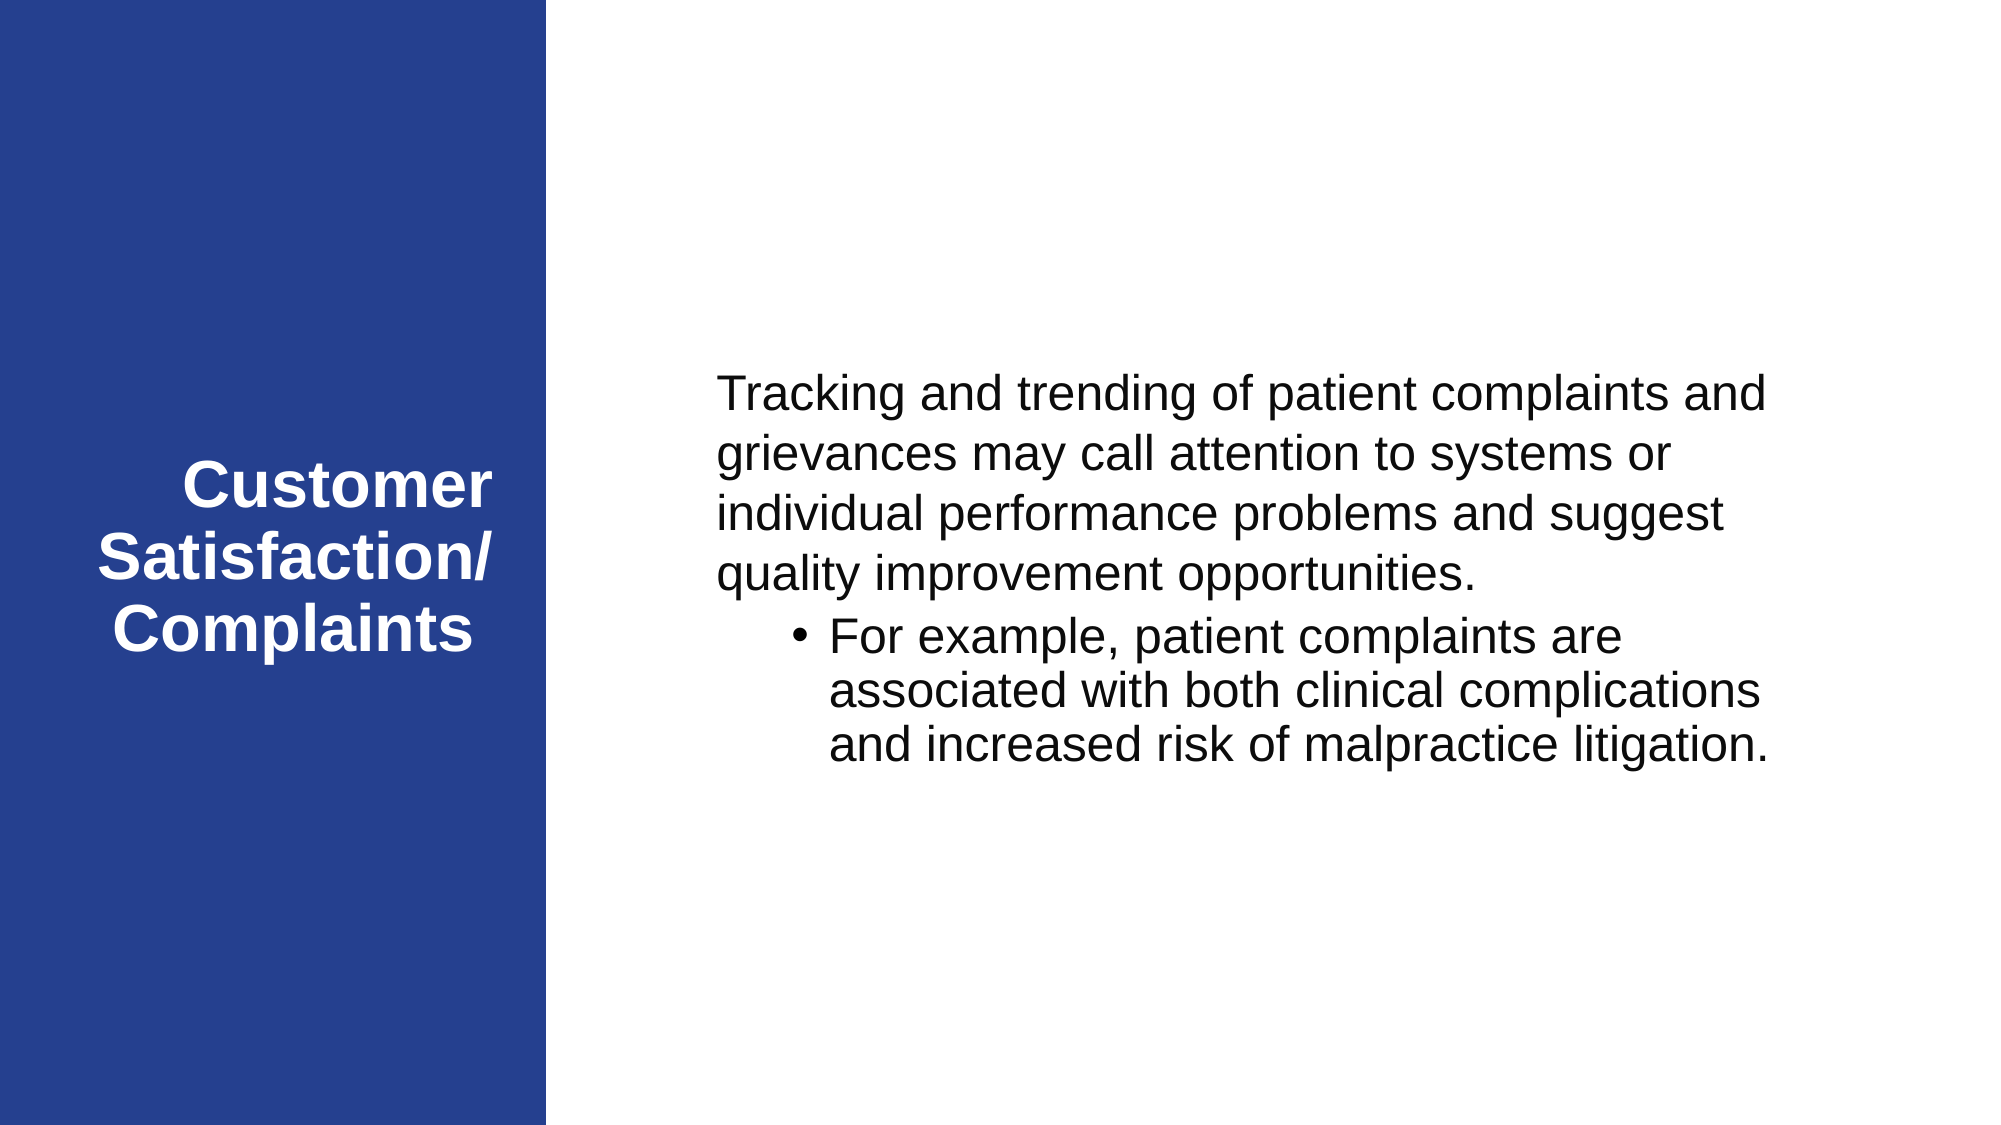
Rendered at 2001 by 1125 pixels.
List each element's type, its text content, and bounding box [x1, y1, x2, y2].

title Customer Satisfaction/ Complaints [37, 448, 509, 667]
list Tracking and trending of patient complaints and grievances may call attention to systems or individual performance problems and suggest quality improvement opportunities. For example, patient complaints are associated with both clinical complications and increased risk of malpractice litigation. [701, 151, 1866, 1054]
